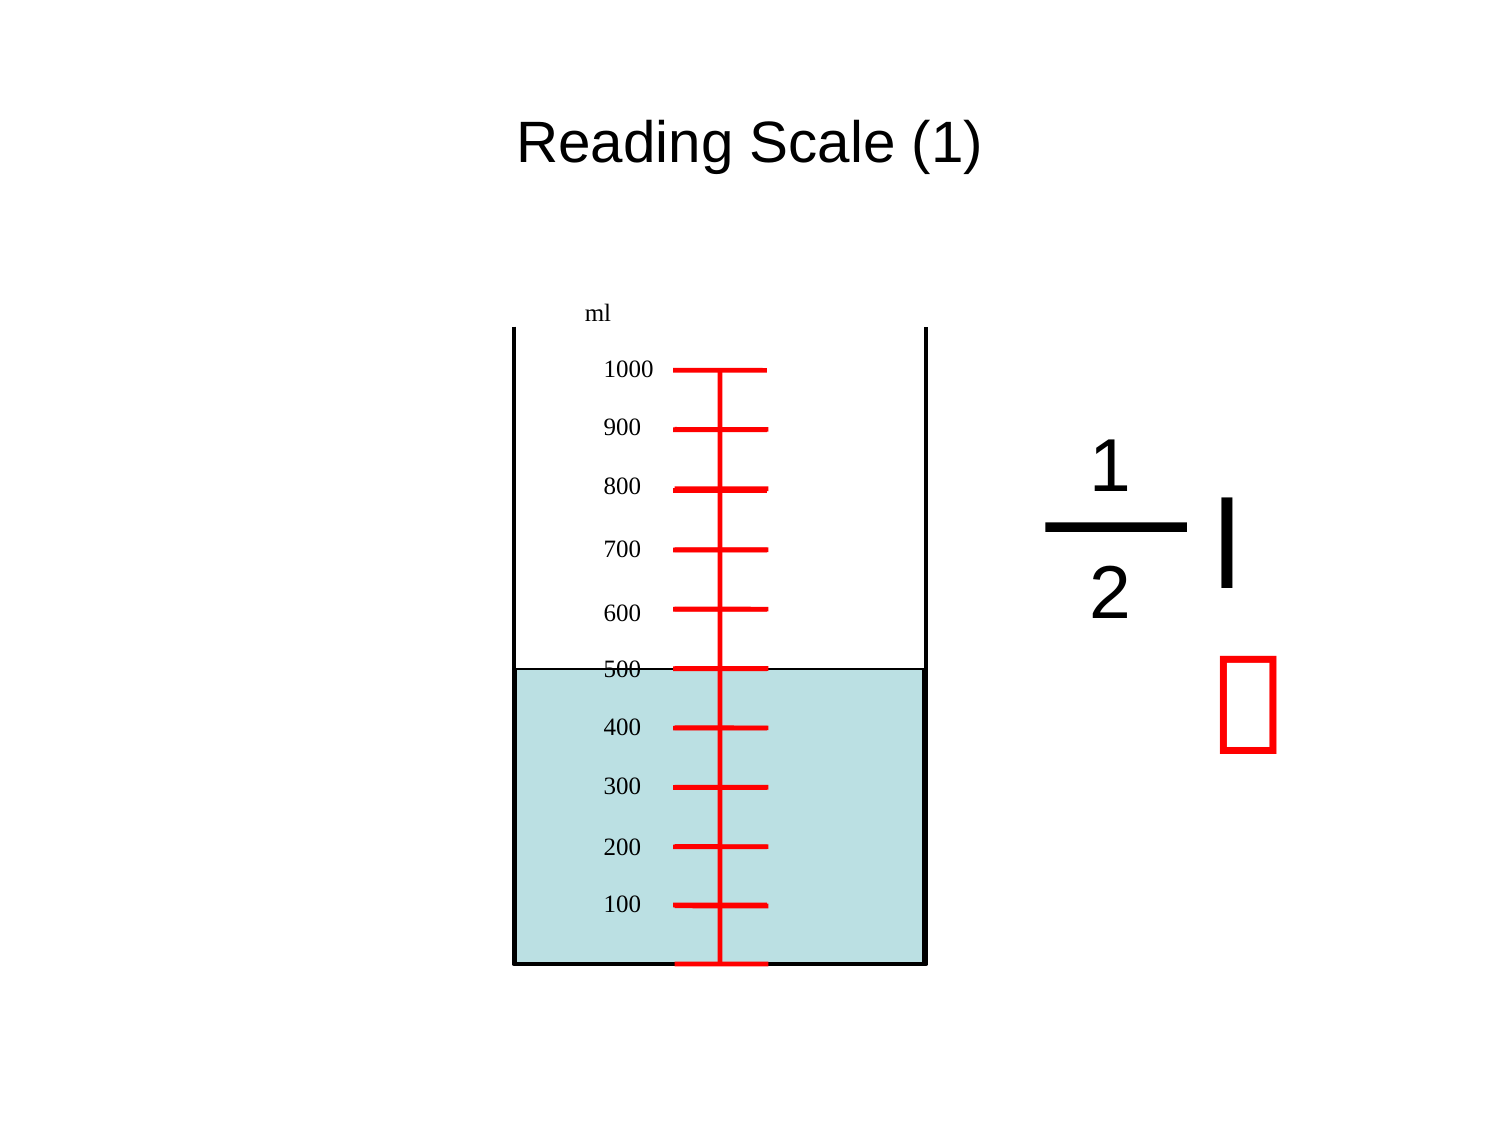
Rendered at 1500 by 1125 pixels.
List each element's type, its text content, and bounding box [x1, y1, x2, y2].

title Reading Scale (1) [74, 44, 1426, 233]
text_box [513, 288, 927, 965]
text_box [1045, 408, 1341, 650]
text_box  [1192, 609, 1465, 790]
